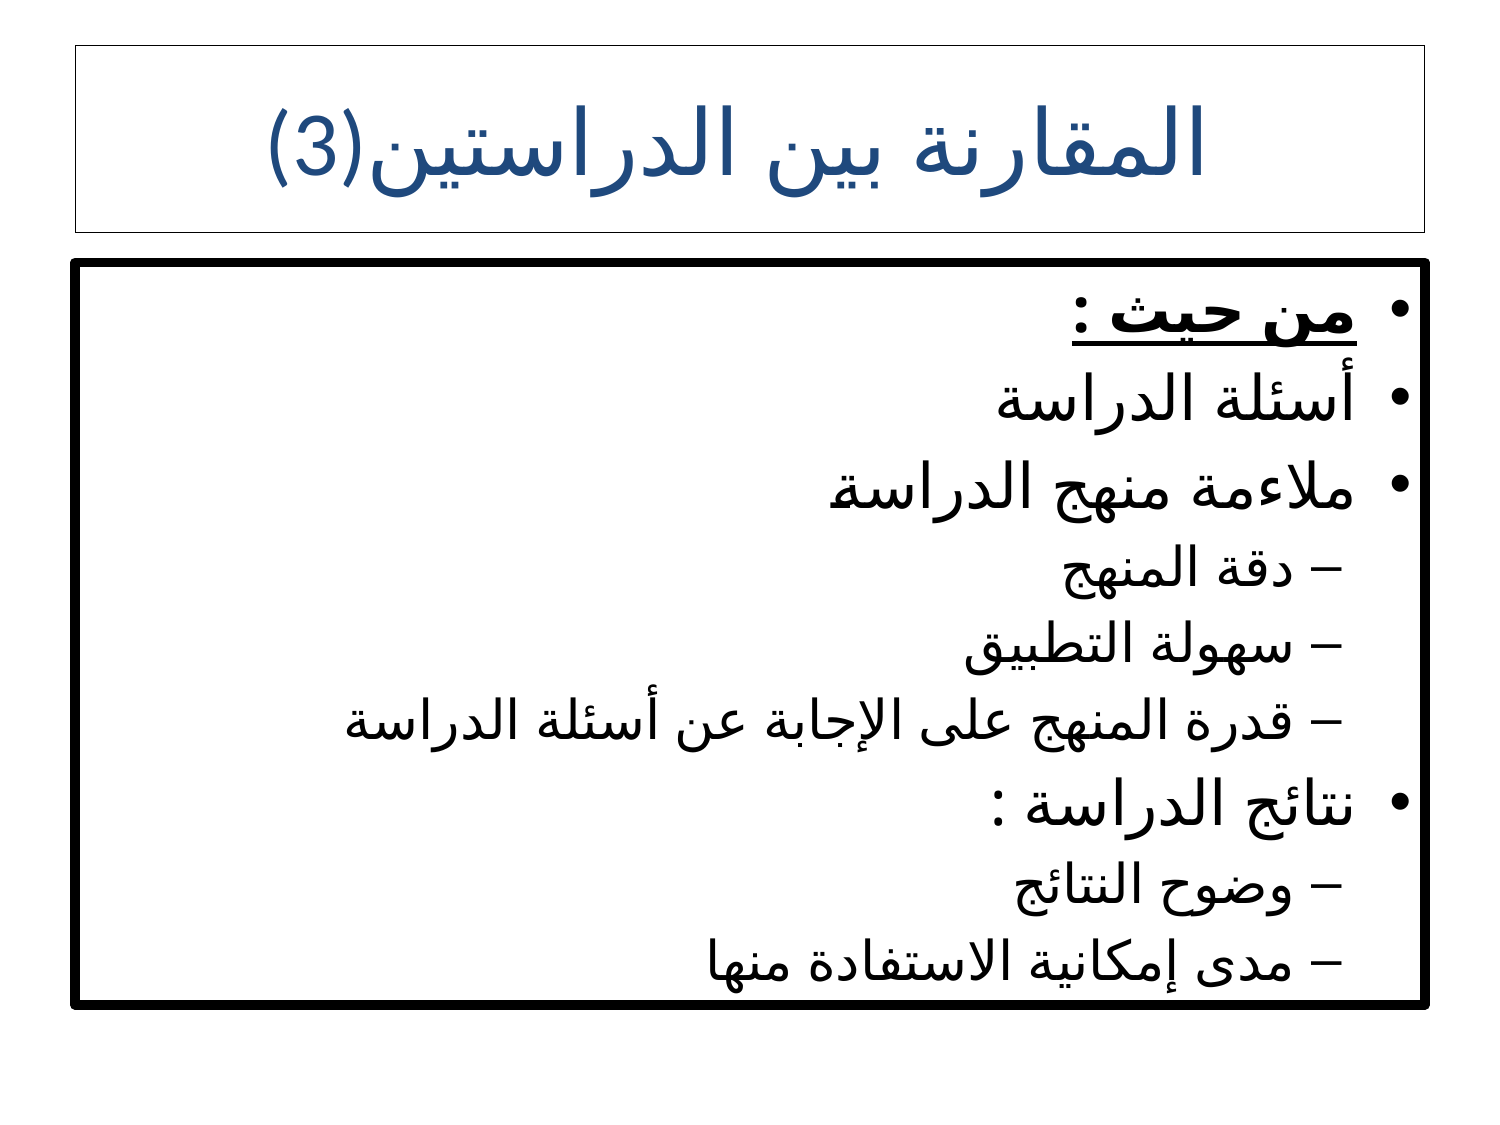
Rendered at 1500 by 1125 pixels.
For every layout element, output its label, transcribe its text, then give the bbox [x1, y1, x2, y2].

list من حيث : أسئلة الدراسة ملاءمة منهج الدراسة دقة المنهج سهولة التطبيق قدرة المنهج على الإجابة عن أسئلة الدراسة نتائج الدراسة : وضوح النتائج مدى إمكانية الاستفادة منها [75, 262, 1425, 1005]
title (3)المقارنة بين الدراستين [75, 45, 1425, 233]
